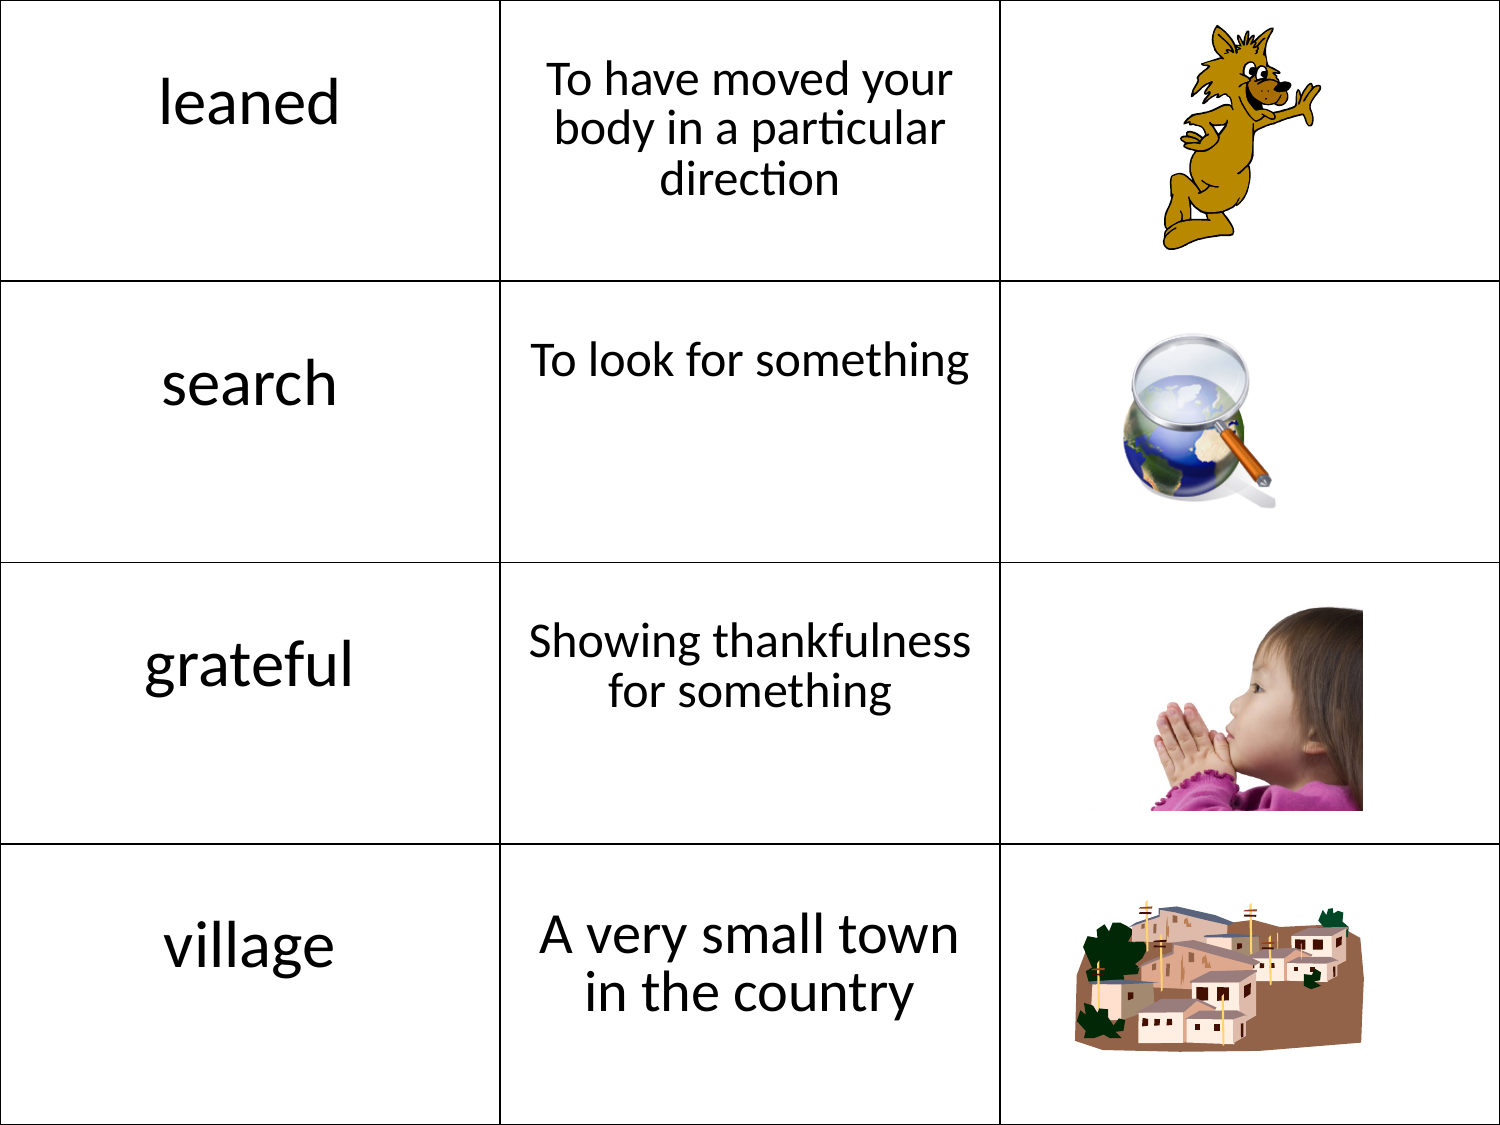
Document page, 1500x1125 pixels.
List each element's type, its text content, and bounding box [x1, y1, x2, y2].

table_header leaned [1, 1, 499, 280]
table_cell To look for something [501, 282, 999, 562]
table_cell [1001, 563, 1499, 843]
picture [1099, 324, 1291, 516]
table_cell grateful [1, 563, 499, 843]
table_cell A very small town in the country [501, 845, 999, 1124]
picture [1087, 587, 1363, 811]
table_cell search [1, 282, 499, 562]
table_cell [1001, 282, 1499, 562]
picture [1162, 24, 1322, 251]
picture [1074, 899, 1365, 1052]
table_cell Showing thankfulness for something [501, 563, 999, 843]
table_cell [1001, 845, 1499, 1124]
table_cell village [1, 845, 499, 1124]
table_header [1001, 1, 1499, 280]
table_header To have moved your body in a particular direction [501, 1, 999, 280]
